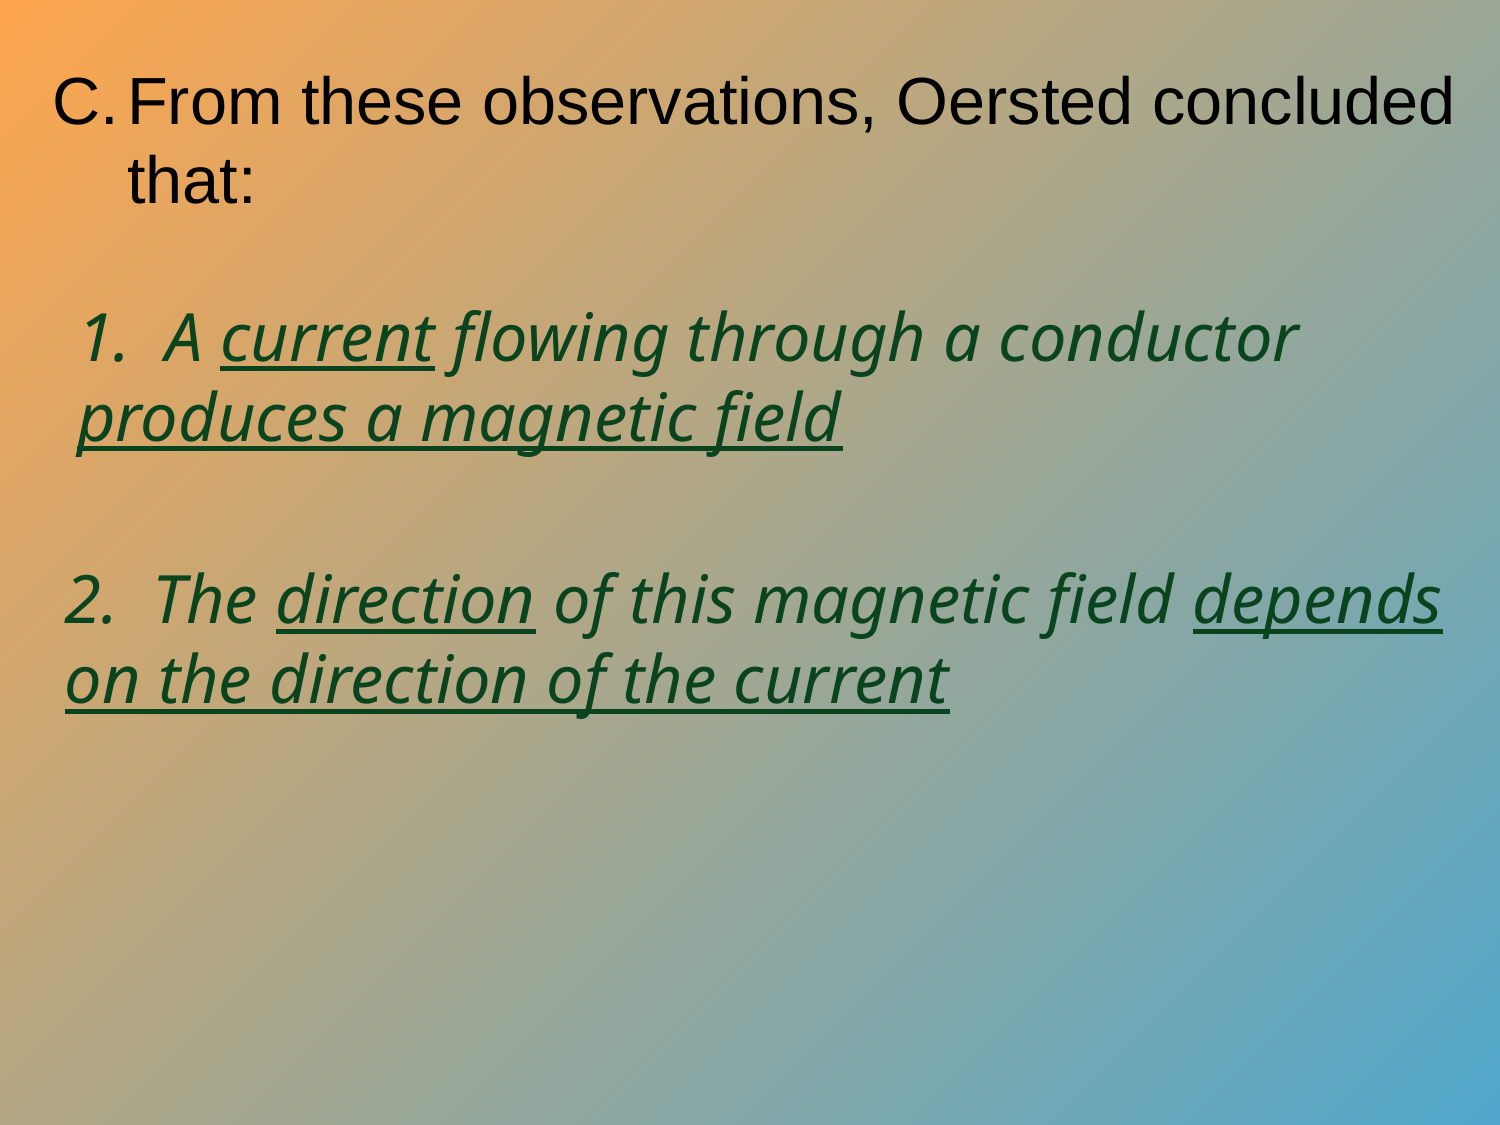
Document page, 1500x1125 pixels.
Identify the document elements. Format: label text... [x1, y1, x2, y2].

text_box 2. The direction of this magnetic field depends on the direction of the current [49, 549, 1463, 725]
text_box From these observations, Oersted concluded that: [37, 50, 1500, 310]
text_box 1. A current flowing through a conductor produces a magnetic field [62, 310, 1425, 463]
